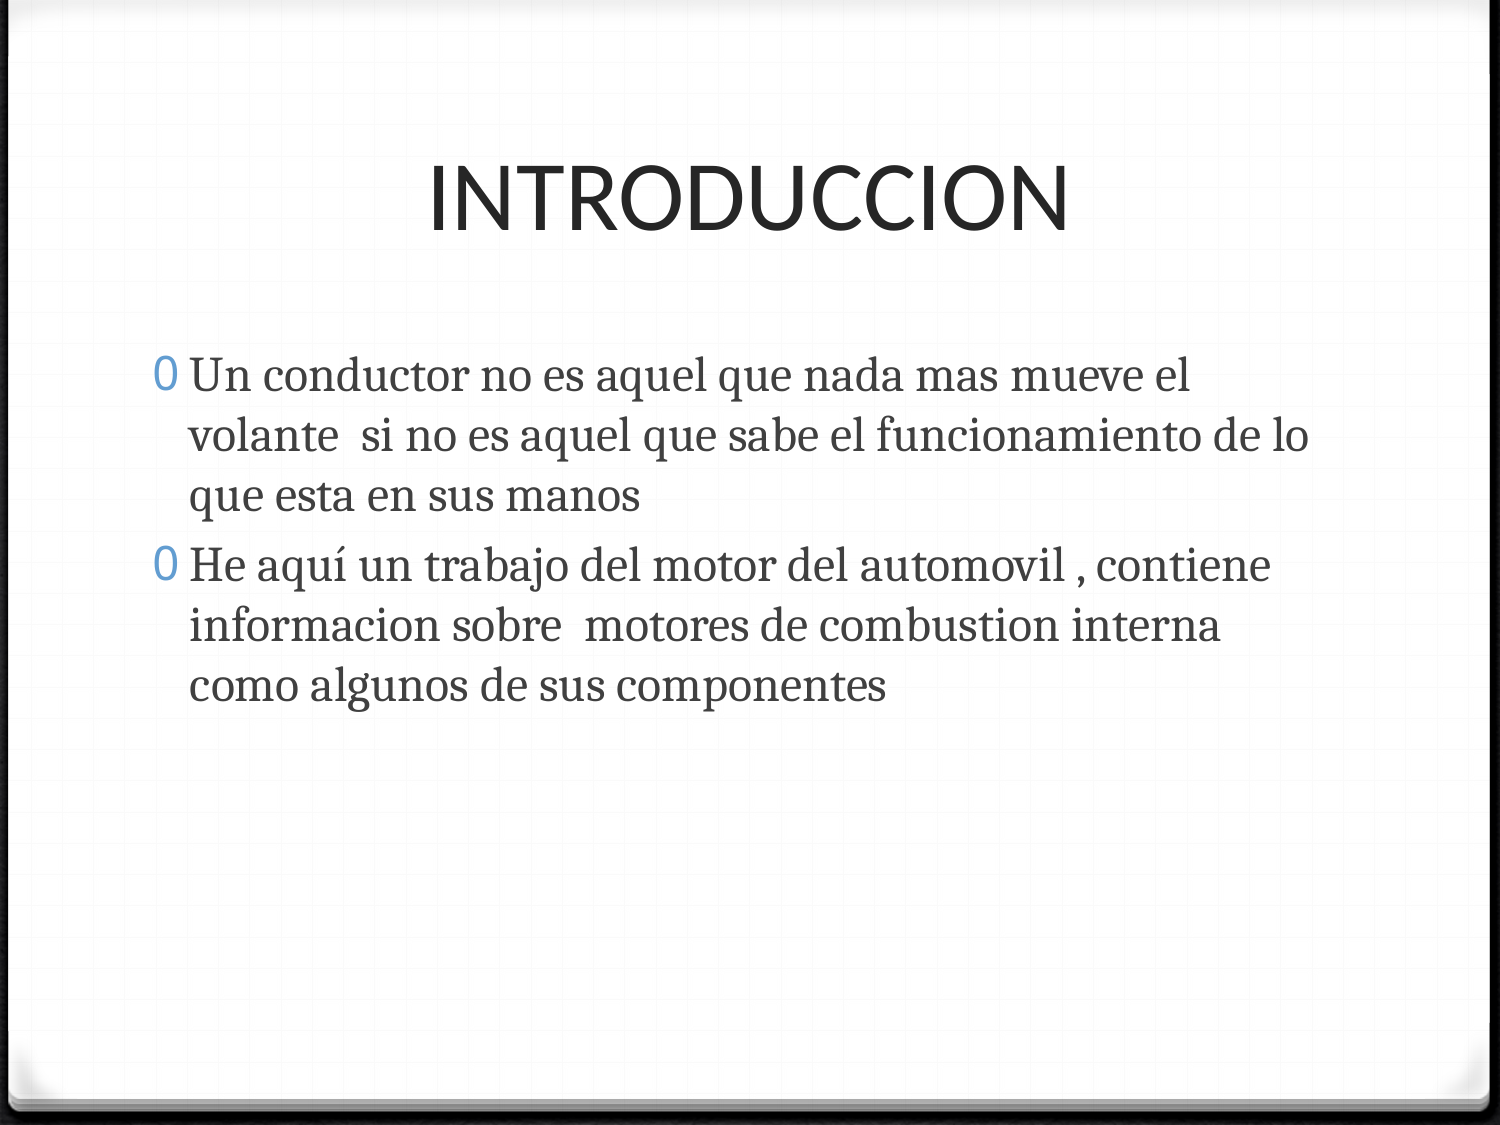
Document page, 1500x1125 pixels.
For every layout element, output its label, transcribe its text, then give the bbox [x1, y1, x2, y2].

picture [0, 0, 1500, 1125]
title INTRODUCCION [90, 71, 1410, 309]
list Un conductor no es aquel que nada mas mueve el volante si no es aquel que sabe el funcionamiento de lo que esta en sus manos He aquí un trabajo del motor del automovil , contiene informacion sobre motores de combustion interna como algunos de sus componentes [137, 334, 1363, 983]
